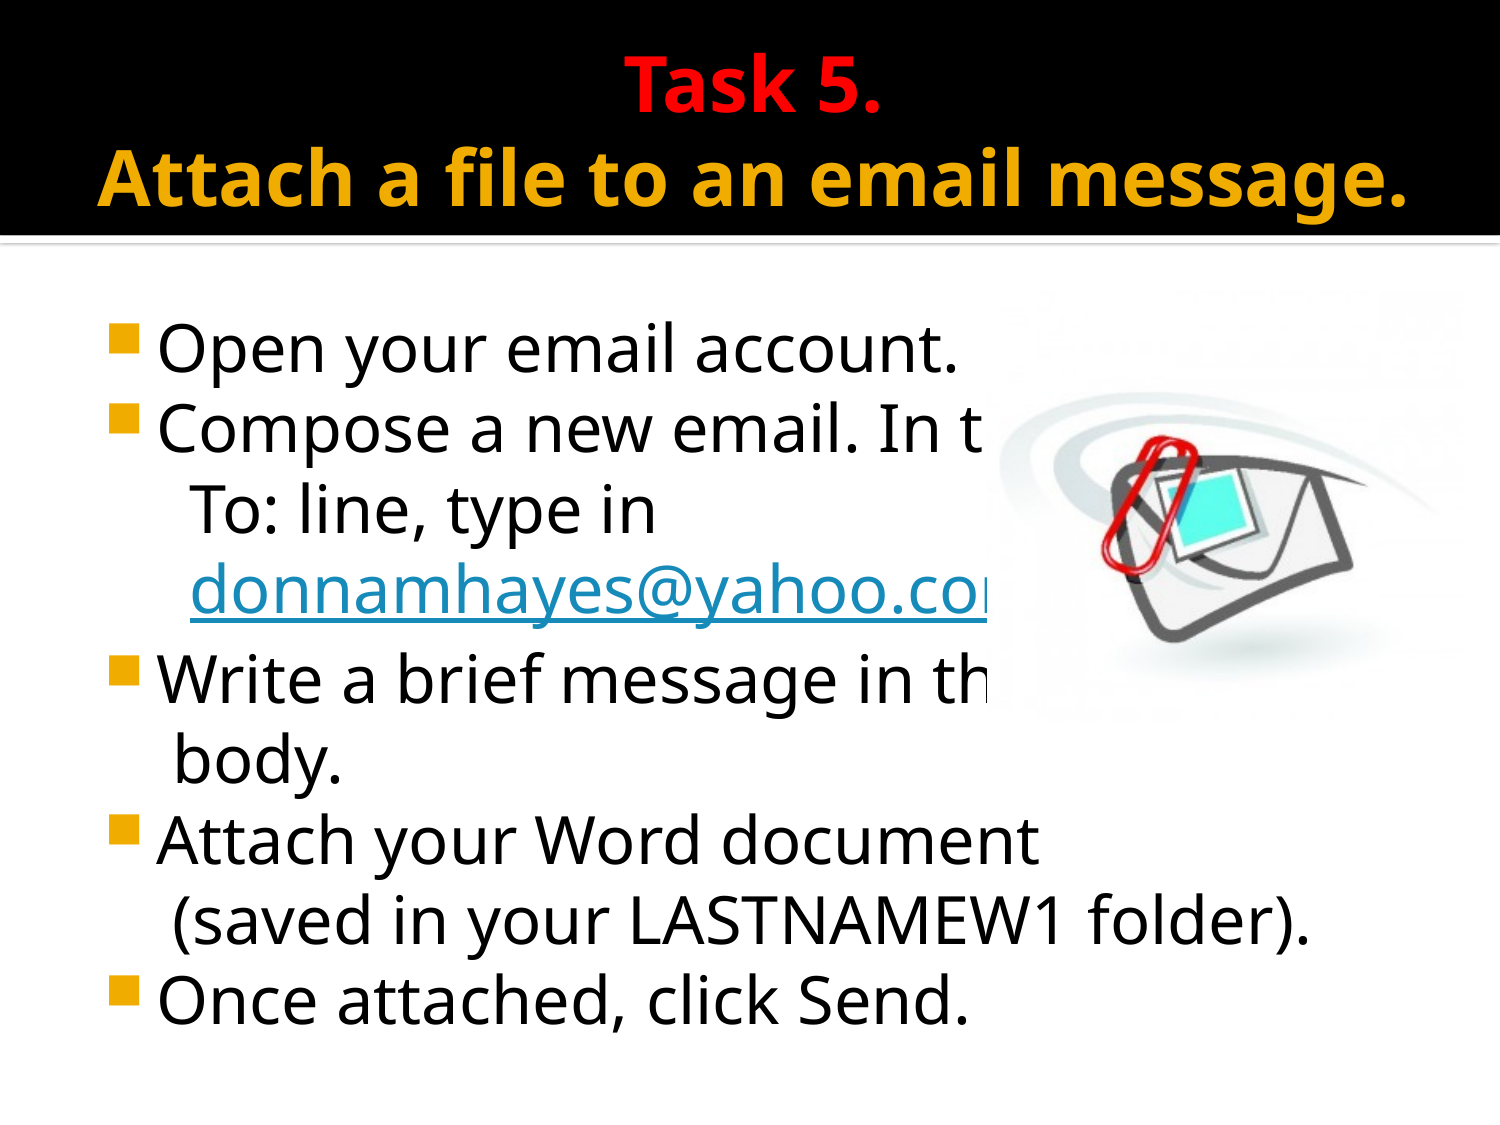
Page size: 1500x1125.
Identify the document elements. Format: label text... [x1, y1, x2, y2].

list Open your email account. Compose a new email. In the To: line, type in donnamhayes@yahoo.com Write a brief message in the body. Attach your Word document (saved in your LASTNAMEW1 folder). Once attached, click Send. [75, 291, 1425, 1075]
picture [987, 291, 1463, 722]
title Task 5. Attach a file to an email message. [75, 25, 1425, 231]
